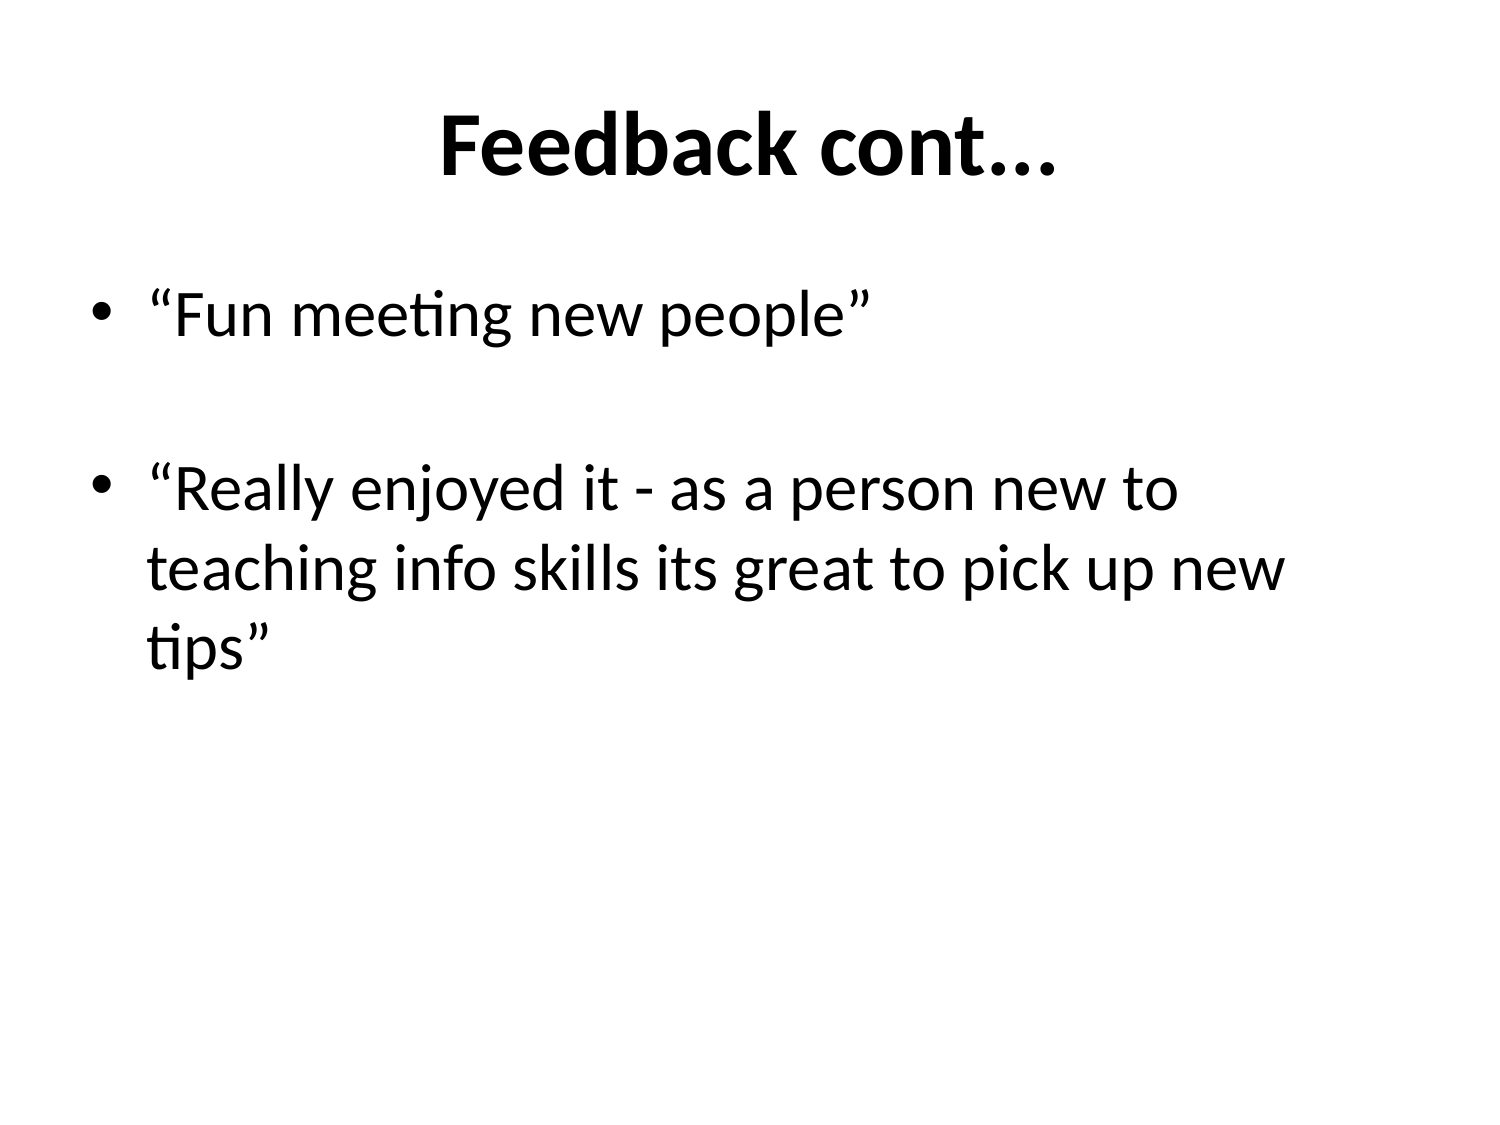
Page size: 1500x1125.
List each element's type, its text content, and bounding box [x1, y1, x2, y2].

title Feedback cont... [75, 45, 1425, 233]
list “Fun meeting new people” “Really enjoyed it - as a person new to teaching info skills its great to pick up new tips” [75, 262, 1425, 1005]
